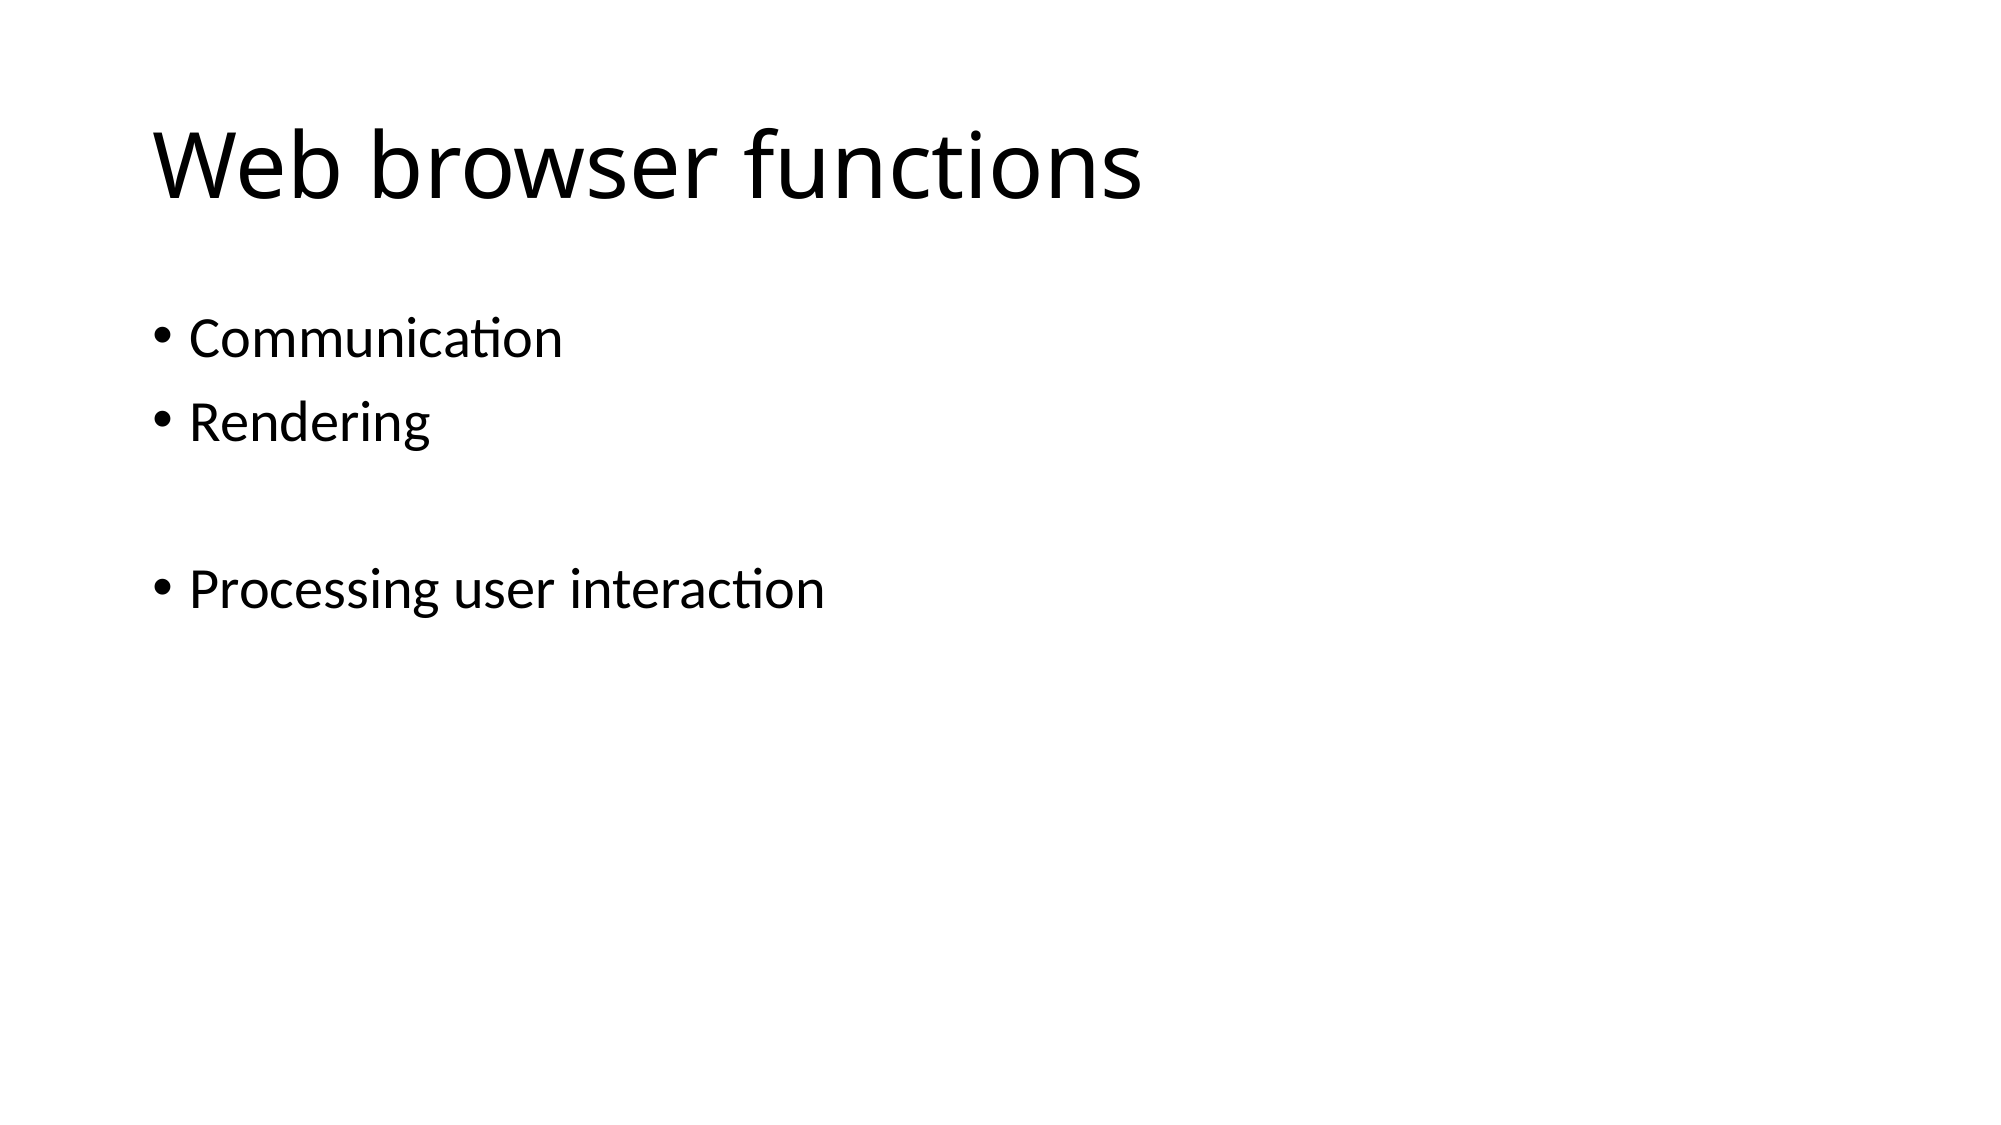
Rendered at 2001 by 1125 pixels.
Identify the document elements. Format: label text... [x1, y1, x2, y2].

list Communication Rendering Processing user interaction [137, 299, 1863, 1014]
title Web browser functions [137, 59, 1863, 278]
